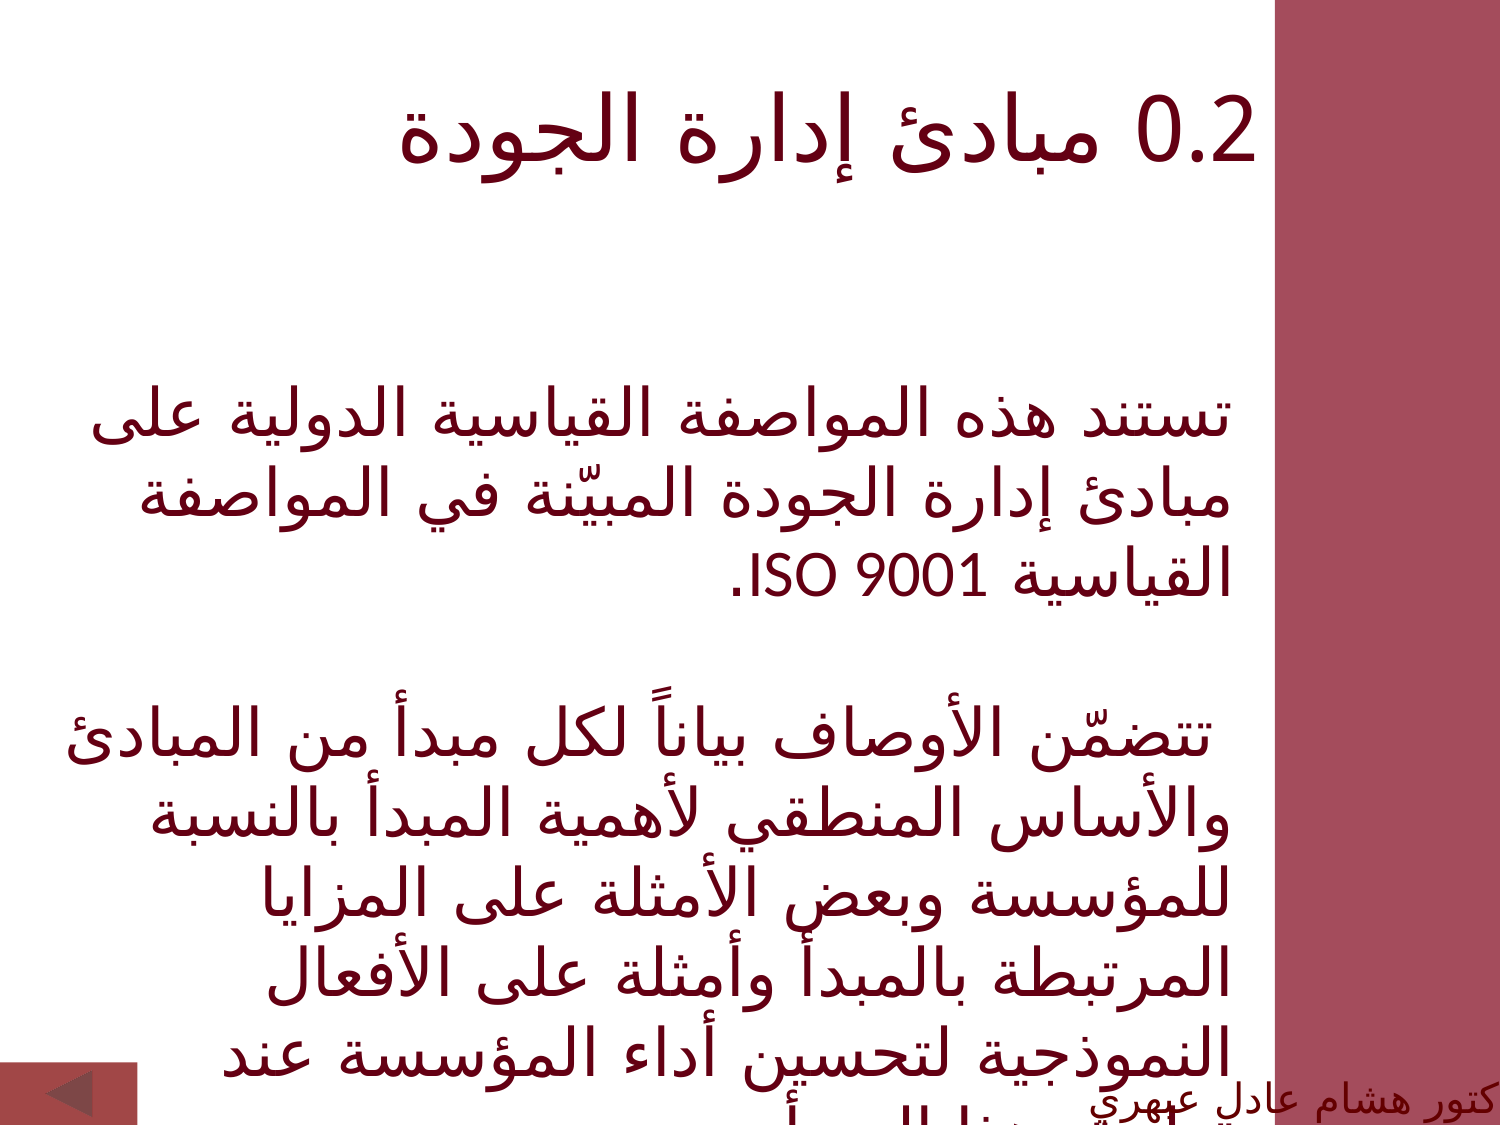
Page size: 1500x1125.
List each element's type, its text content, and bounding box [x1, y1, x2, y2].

text_box [1273, 0, 1500, 1064]
text_box [0, 1060, 140, 1125]
text_box تستند هذه المواصفة القياسية الدولية على مبادئ إدارة الجودة المبيّنة في المواصفة القياسية ISO 9001. تتضمّن الأوصاف بياناً لكل مبدأ من المبادئ والأساس المنطقي لأهمية المبدأ بالنسبة للمؤسسة وبعض الأمثلة على المزايا المرتبطة بالمبدأ وأمثلة على الأفعال النموذجية لتحسين أداء المؤسسة عند تطبيق هذا المبدأ. [24, 362, 1250, 1125]
text_box 0.2 مبادئ إدارة الجودة [0, 62, 1275, 188]
text_box الدكتور هشام عادل عبهري [1073, 1064, 1500, 1125]
